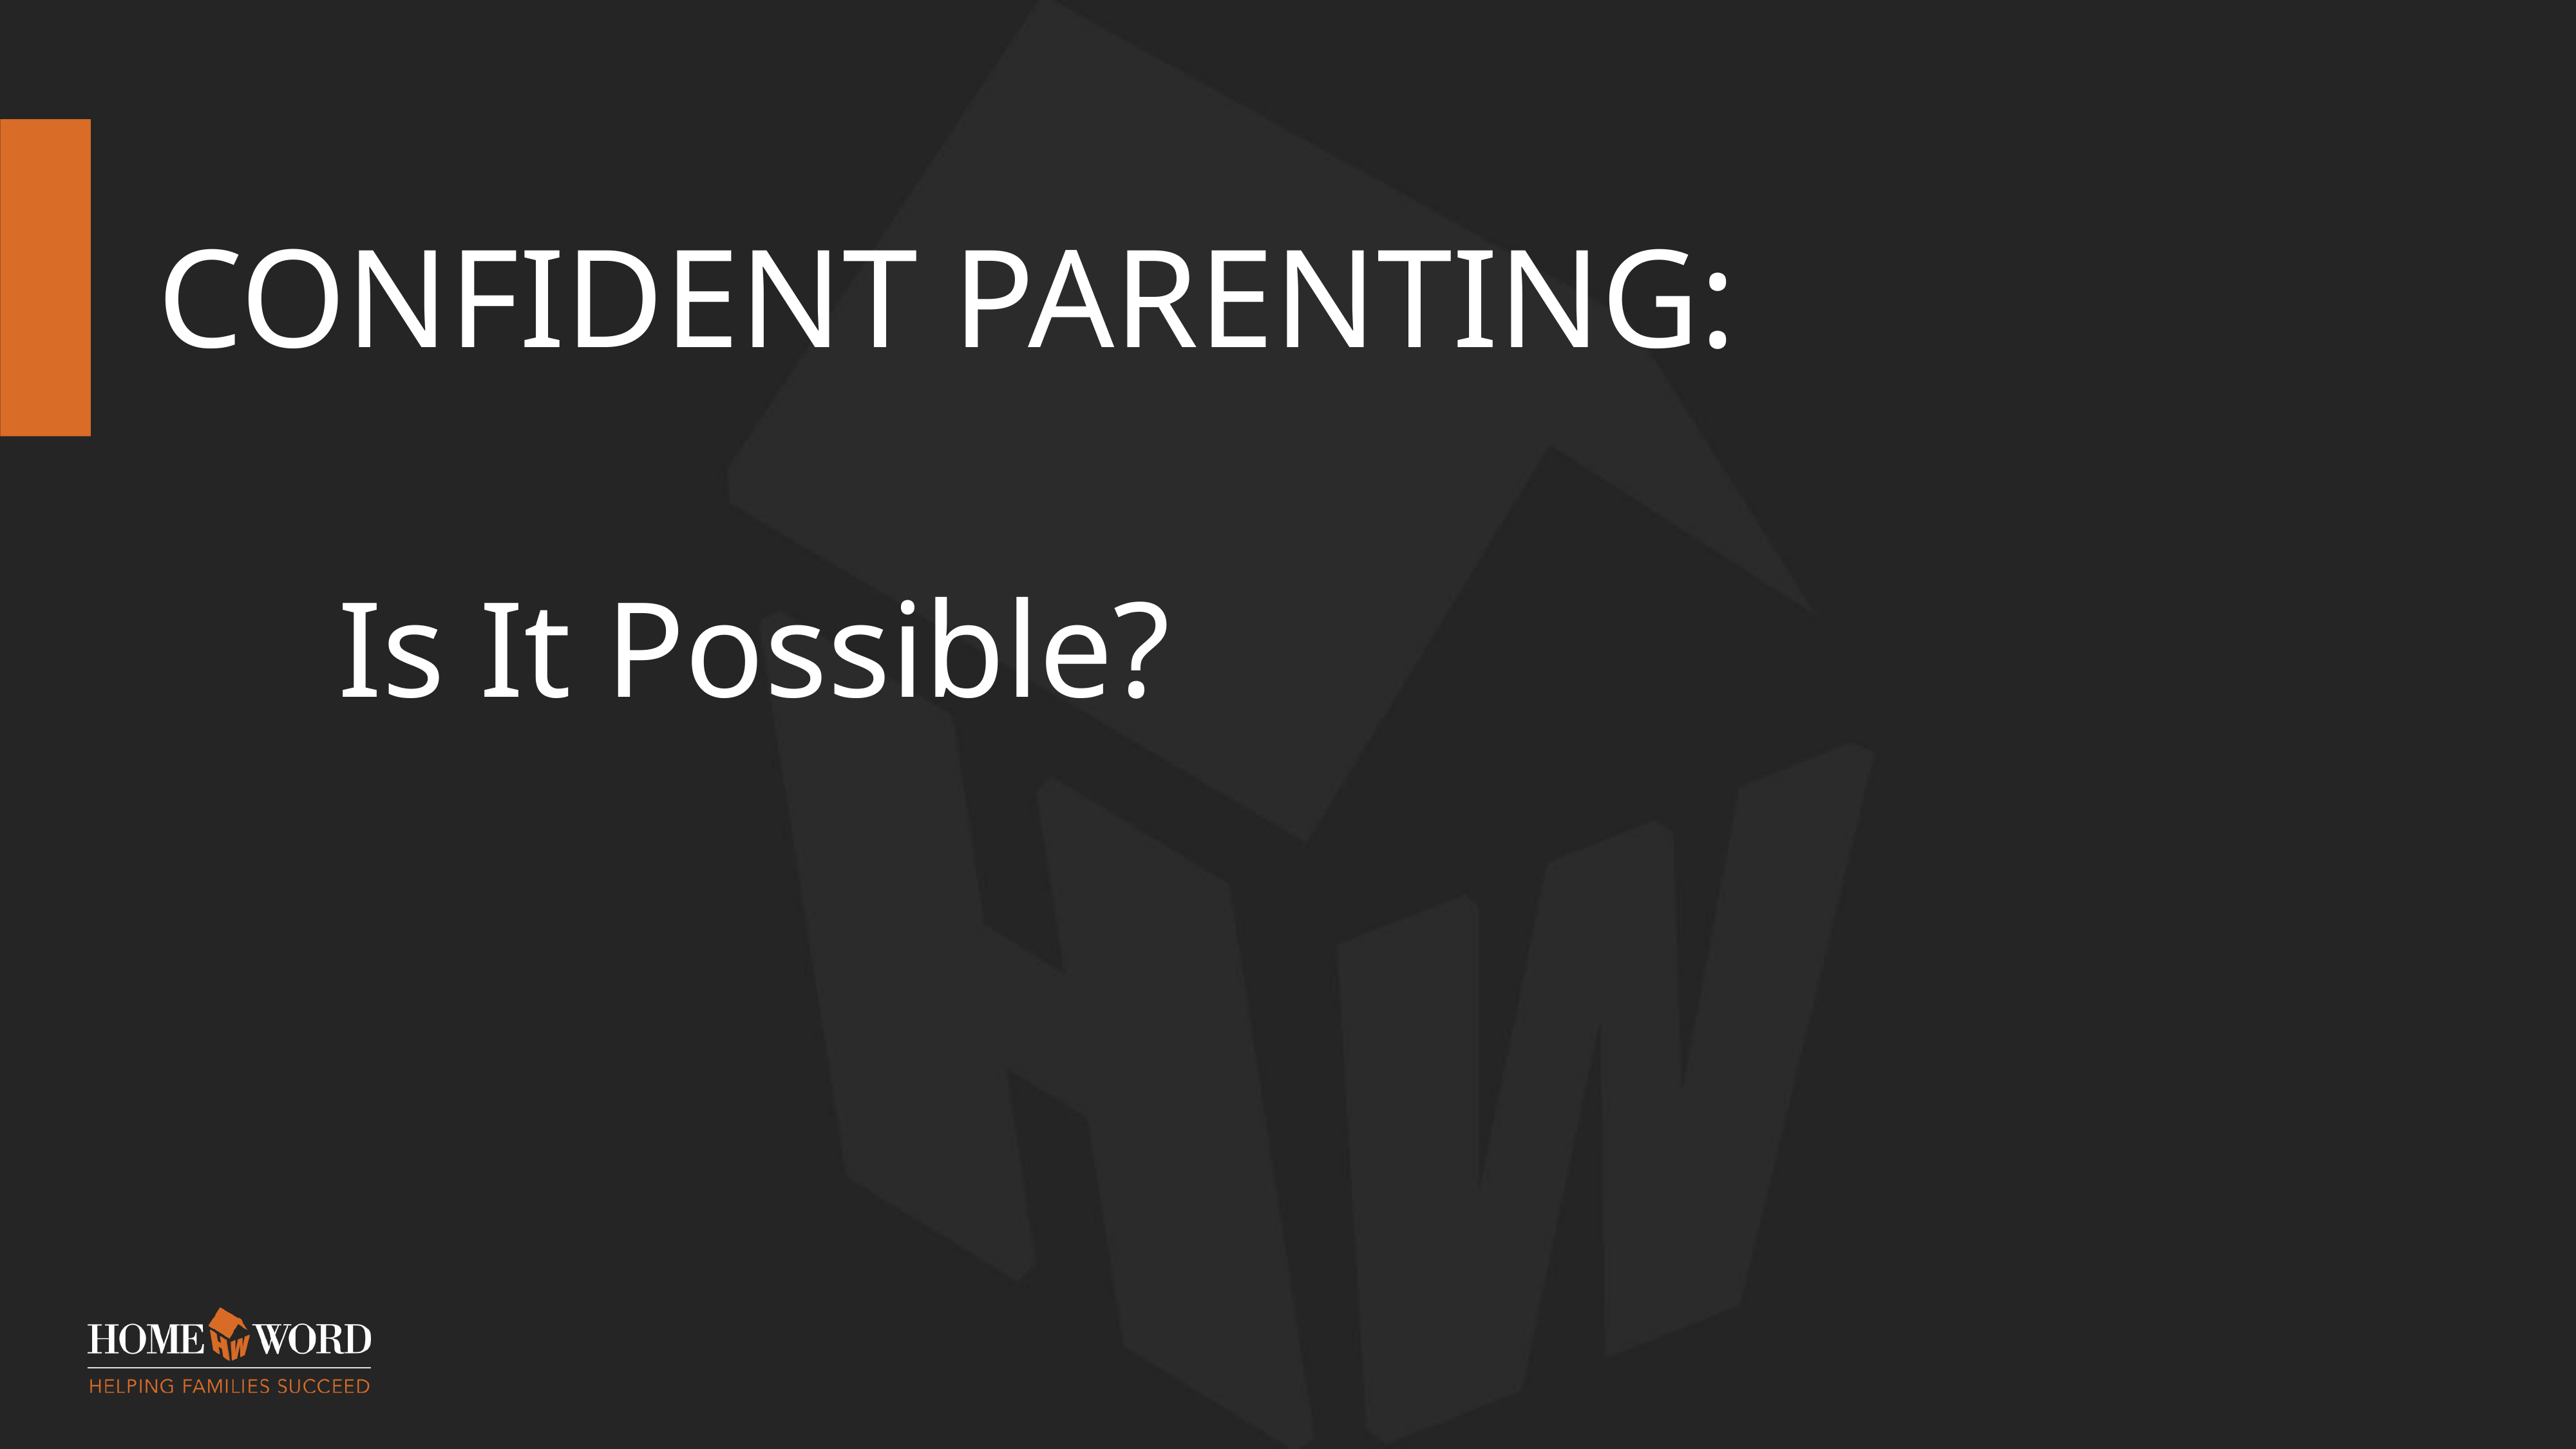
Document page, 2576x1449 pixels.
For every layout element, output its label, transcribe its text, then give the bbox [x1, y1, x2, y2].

text_box Is It Possible? [332, 560, 2418, 1230]
title Confident Parenting: [151, 120, 2295, 466]
picture [0, 0, 2576, 1449]
